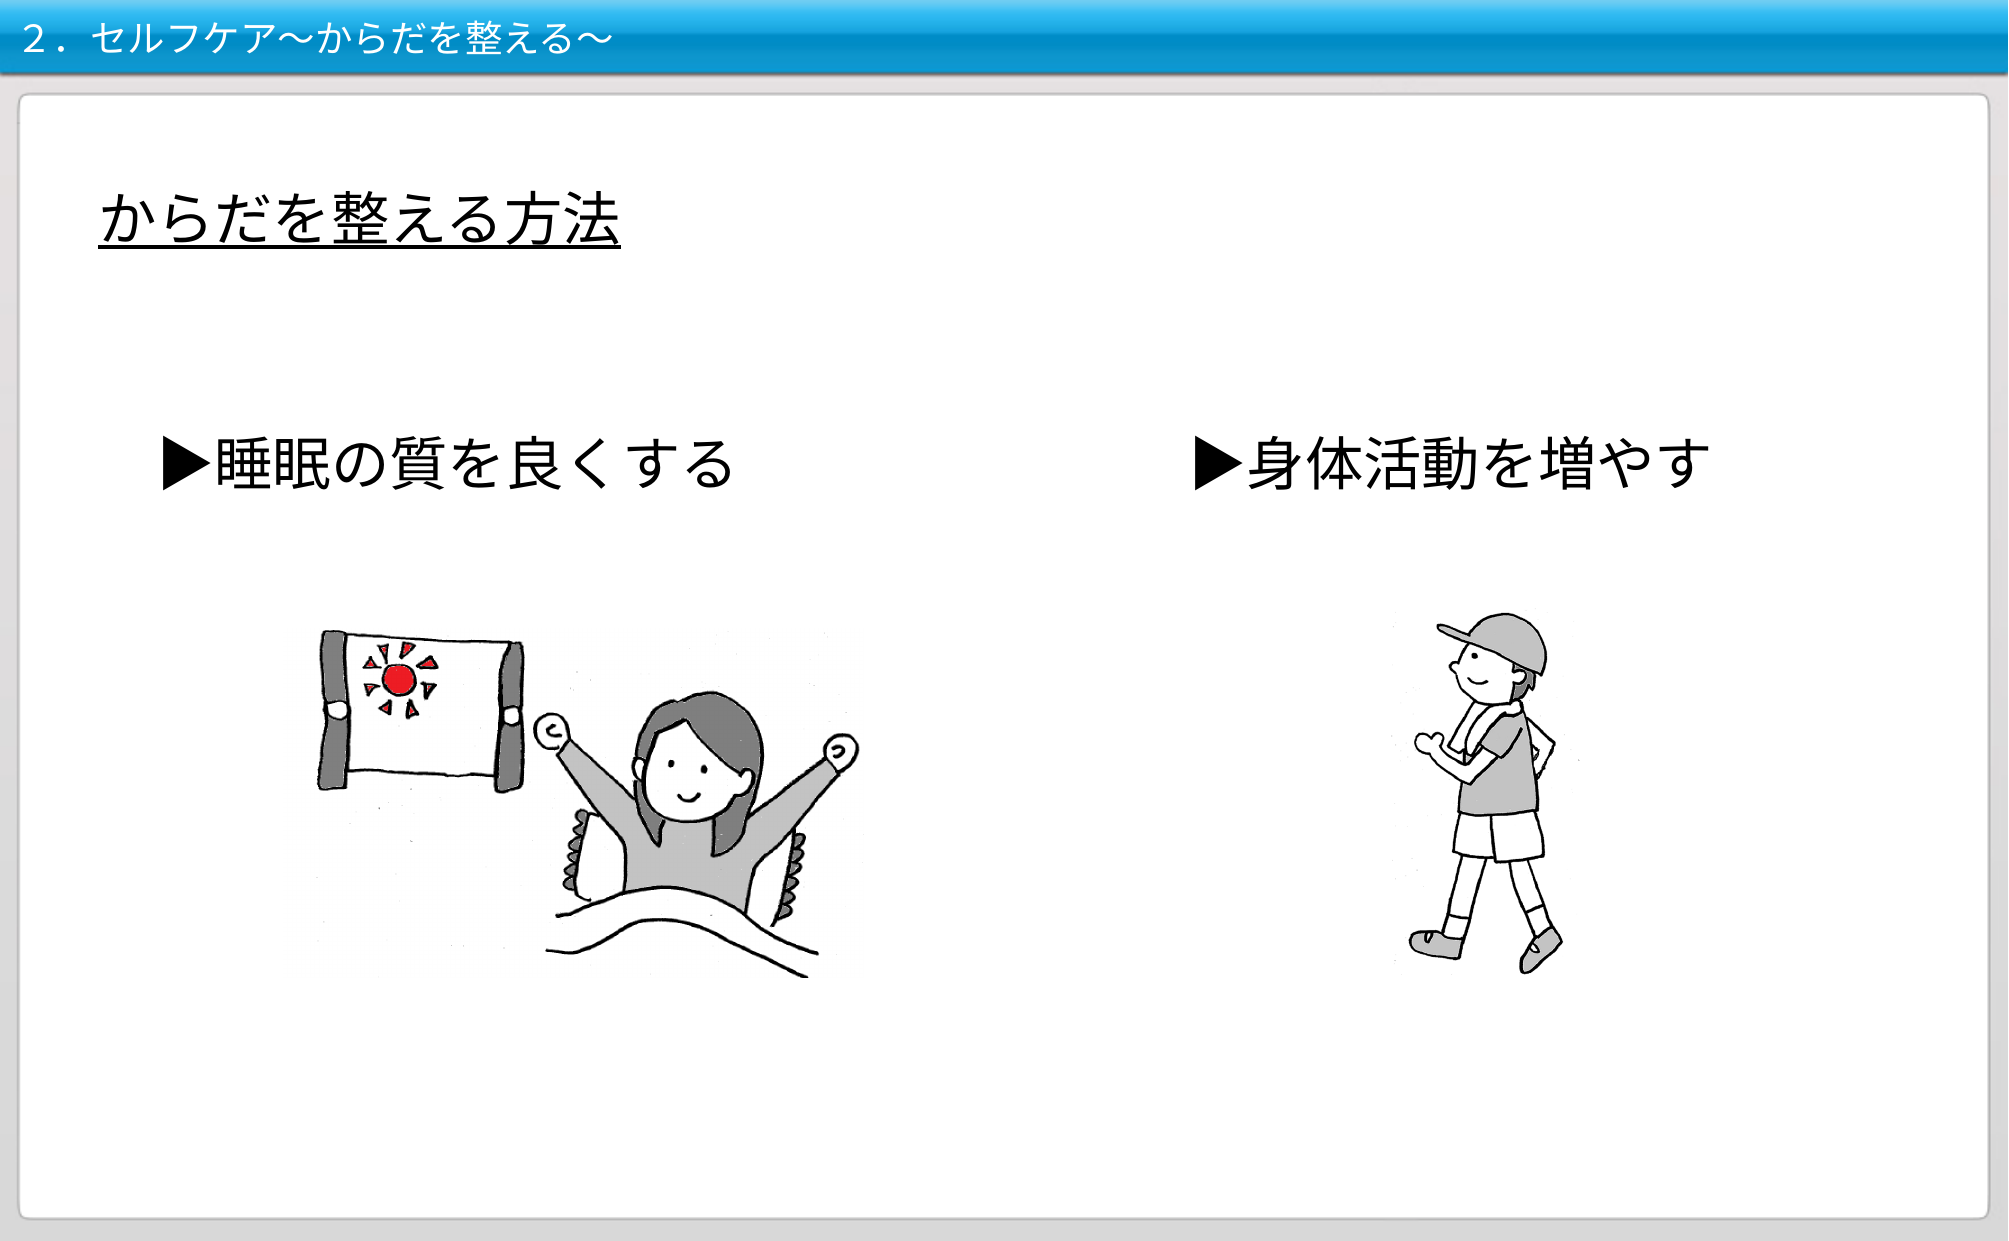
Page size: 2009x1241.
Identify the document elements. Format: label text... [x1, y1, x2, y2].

title ２．セルフケア～からだを整える～ [0, 0, 2008, 76]
list からだを整える方法 ▶睡眠の質を良くする ▶身体活動を増やす [39, 122, 1961, 1187]
picture [0, 76, 2008, 1241]
